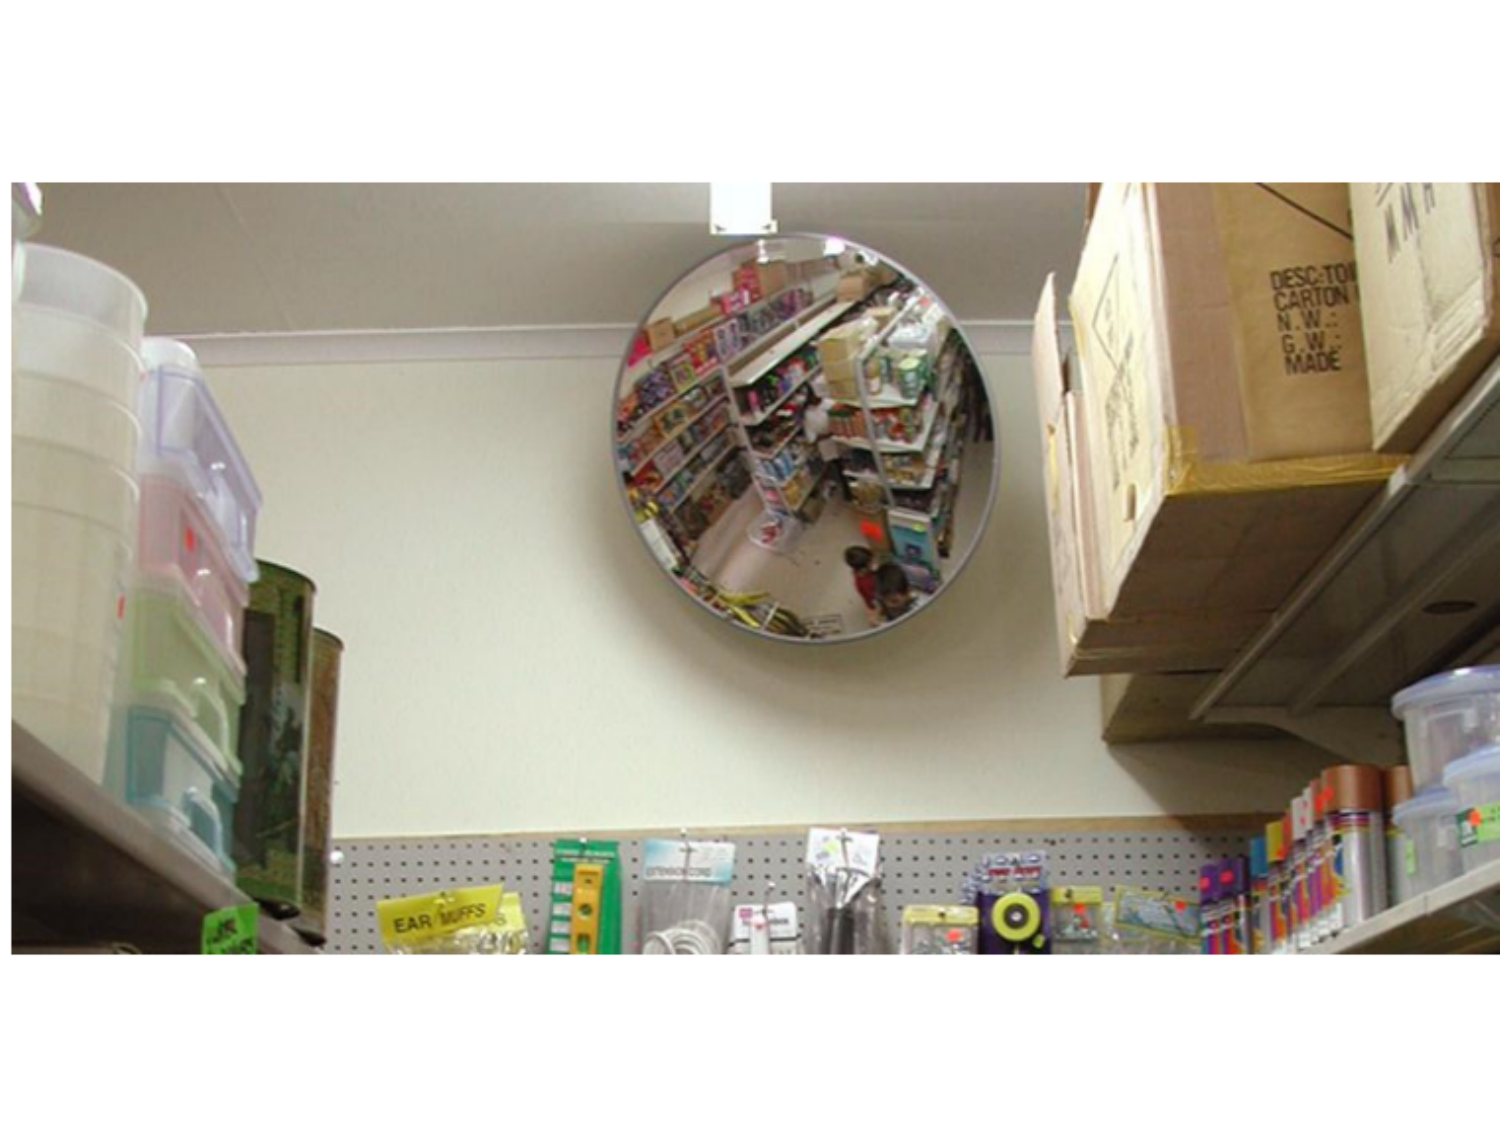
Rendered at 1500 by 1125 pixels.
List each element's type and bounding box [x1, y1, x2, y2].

picture [0, 175, 1500, 963]
